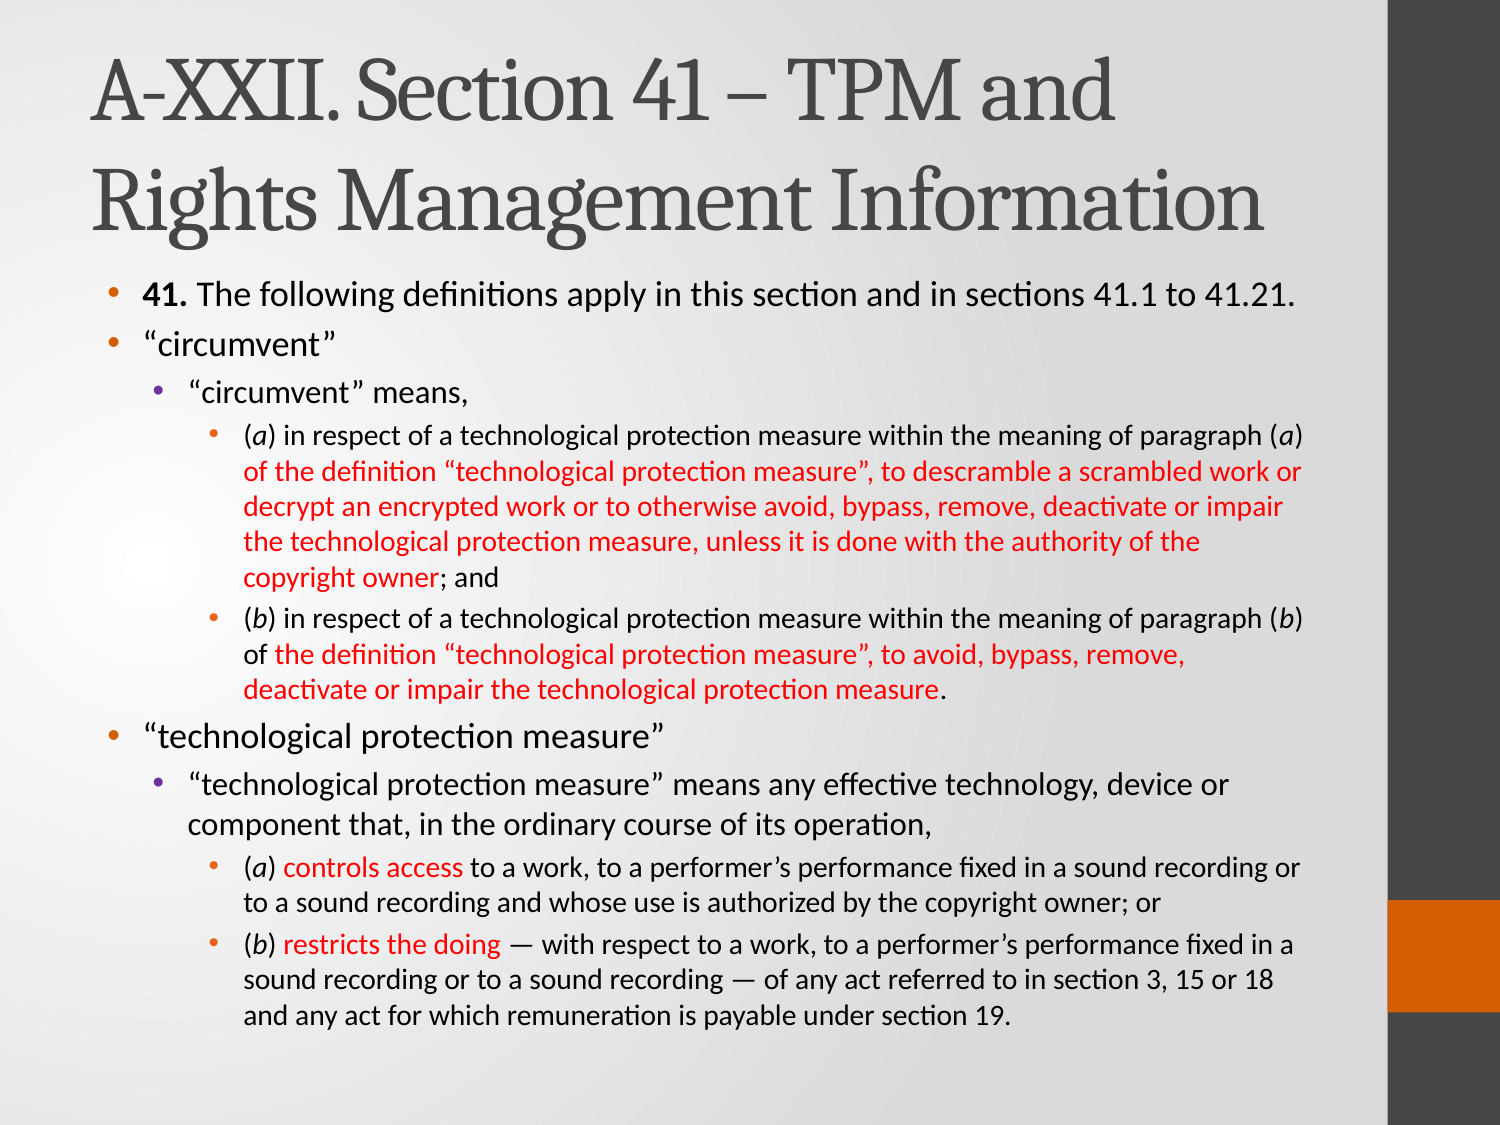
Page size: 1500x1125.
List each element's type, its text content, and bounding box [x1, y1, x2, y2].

list 41. The following definitions apply in this section and in sections 41.1 to 41.21. “circumvent” “circumvent” means, (a) in respect of a technological protection measure within the meaning of paragraph (a) of the definition “technological protection measure”, to descramble a scrambled work or decrypt an encrypted work or to otherwise avoid, bypass, remove, deactivate or impair the technological protection measure, unless it is done with the authority of the copyright owner; and (b) in respect of a technological protection measure within the meaning of paragraph (b) of the definition “technological protection measure”, to avoid, bypass, remove, deactivate or impair the technological protection measure. “technological protection measure” “technological protection measure” means any effective technology, device or component that, in the ordinary course of its operation, (a) controls access to a work, to a performer’s performance fixed in a sound recording or to a sound recording and whose use is authorized by the copyright owner; or (b) restricts the doing — with respect to a work, to a performer’s performance fixed in a sound recording or to a sound recording — of any act referred to in section 3, 15 or 18 and any act for which remuneration is payable under section 19. [75, 262, 1325, 1050]
title A-XXII. Section 41 – TPM and Rights Management Information [75, 45, 1325, 233]
